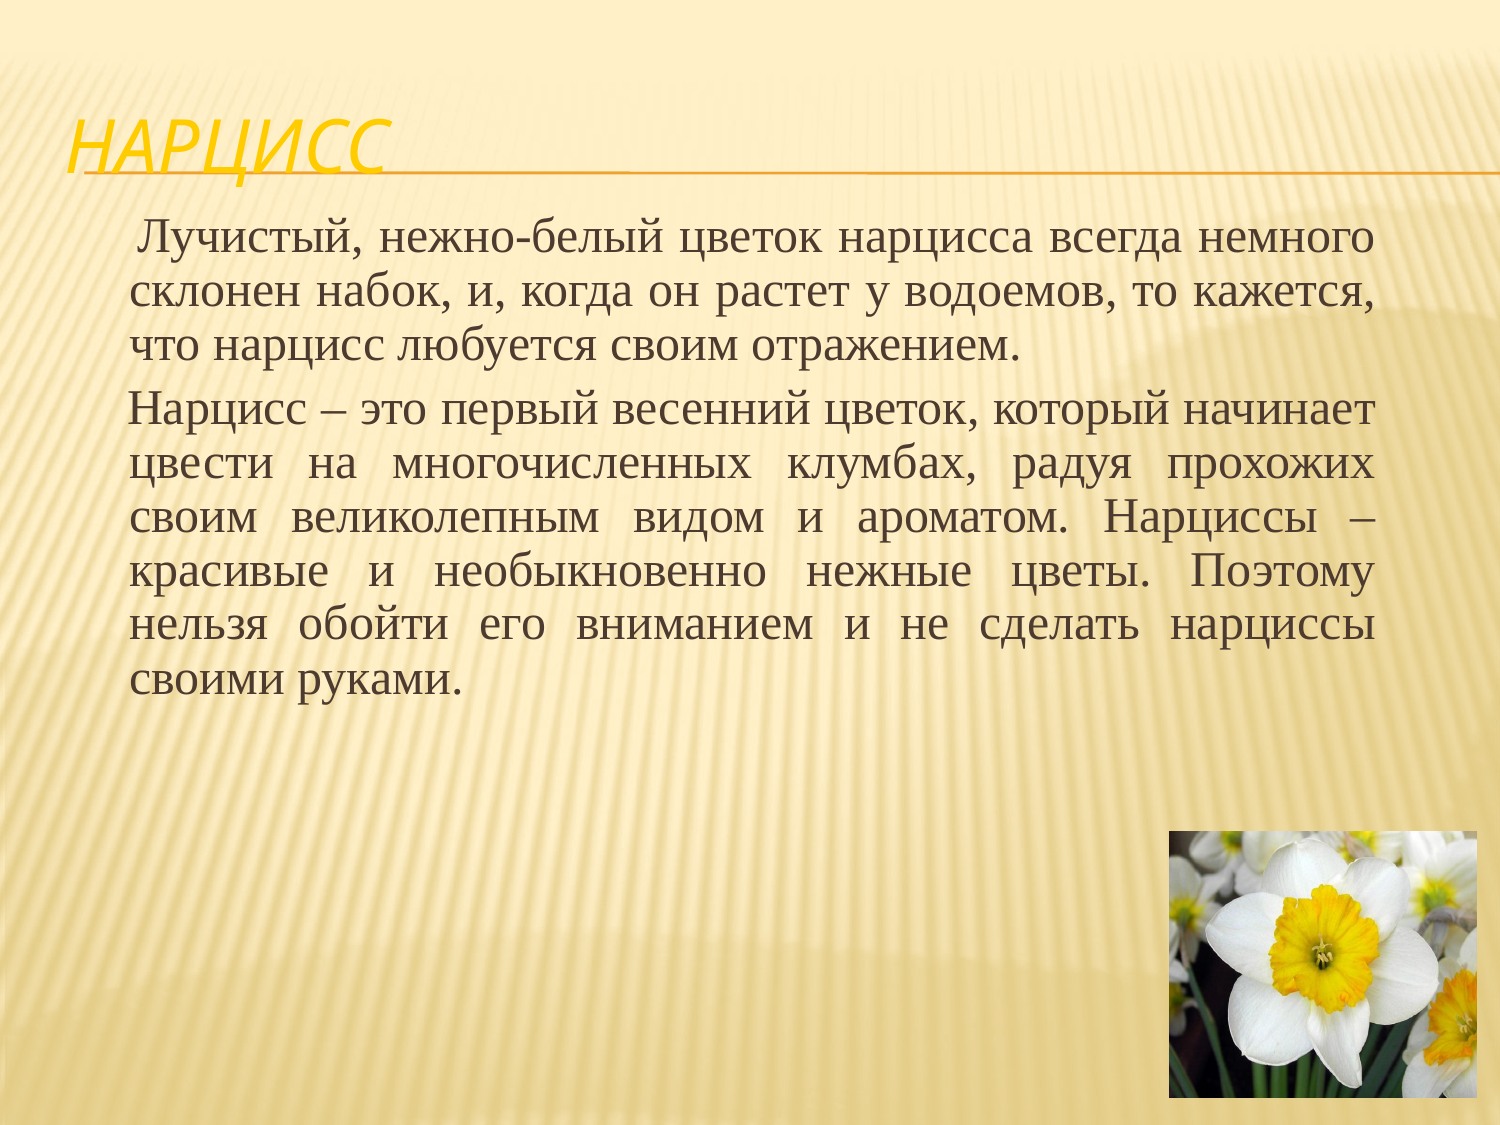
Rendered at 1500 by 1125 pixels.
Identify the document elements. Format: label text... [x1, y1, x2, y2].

list Лучистый, нежно-белый цветок нарцисса всегда немного склонен набок, и, когда он растет у водоемов, то кажется, что нарцисс любуется своим отражением. Нарцисс – это первый весенний цветок, который начинает цвести на многочисленных клумбах, радуя прохожих своим великолепным видом и ароматом. Нарциссы – красивые и необыкновенно нежные цветы. Поэтому нельзя обойти его вниманием и не сделать нарциссы своими руками. [58, 128, 1392, 1059]
title нарцисс [50, 75, 1475, 213]
picture [1168, 831, 1477, 1098]
